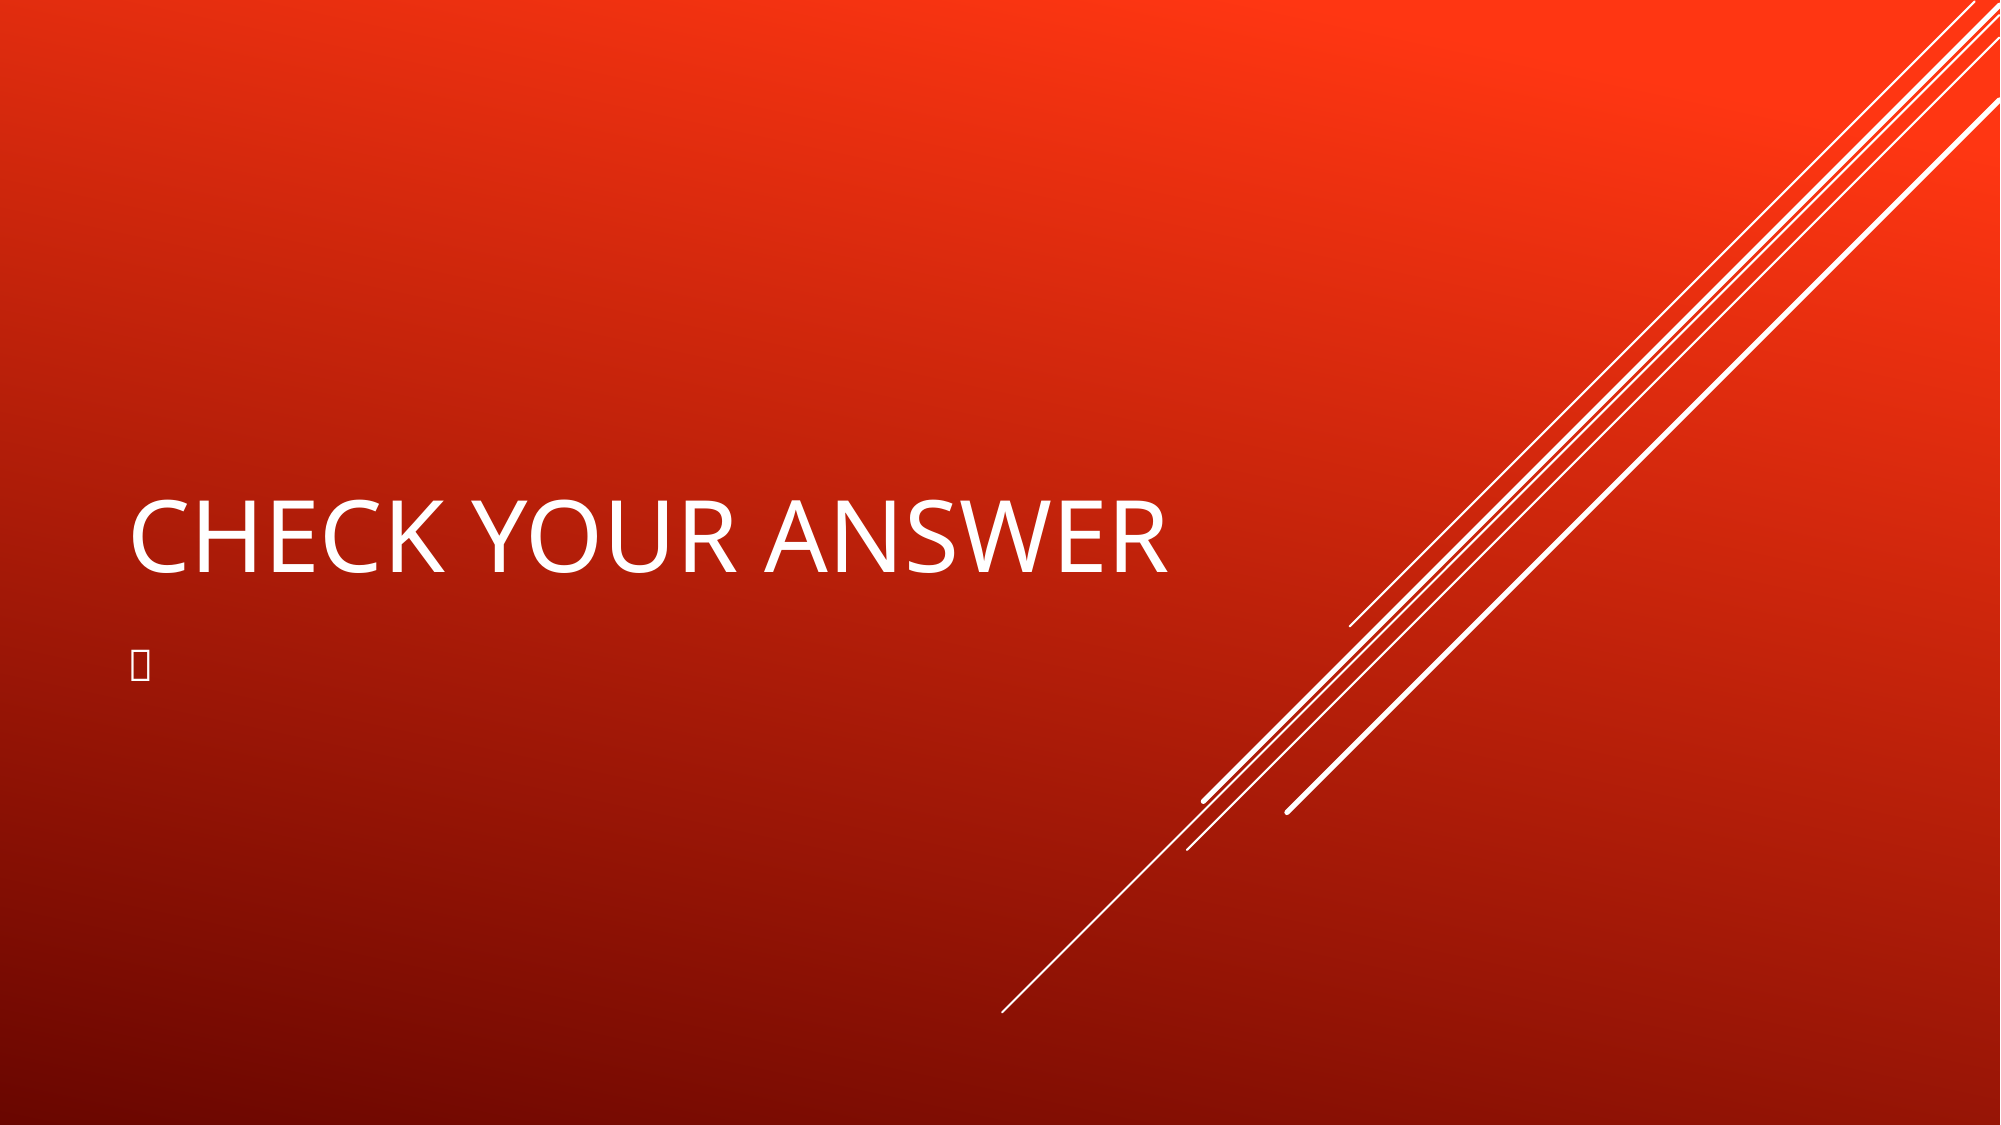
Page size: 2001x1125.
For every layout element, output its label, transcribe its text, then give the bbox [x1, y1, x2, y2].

title Check your answer [112, 112, 1425, 600]
subtitle  [112, 630, 1163, 950]
